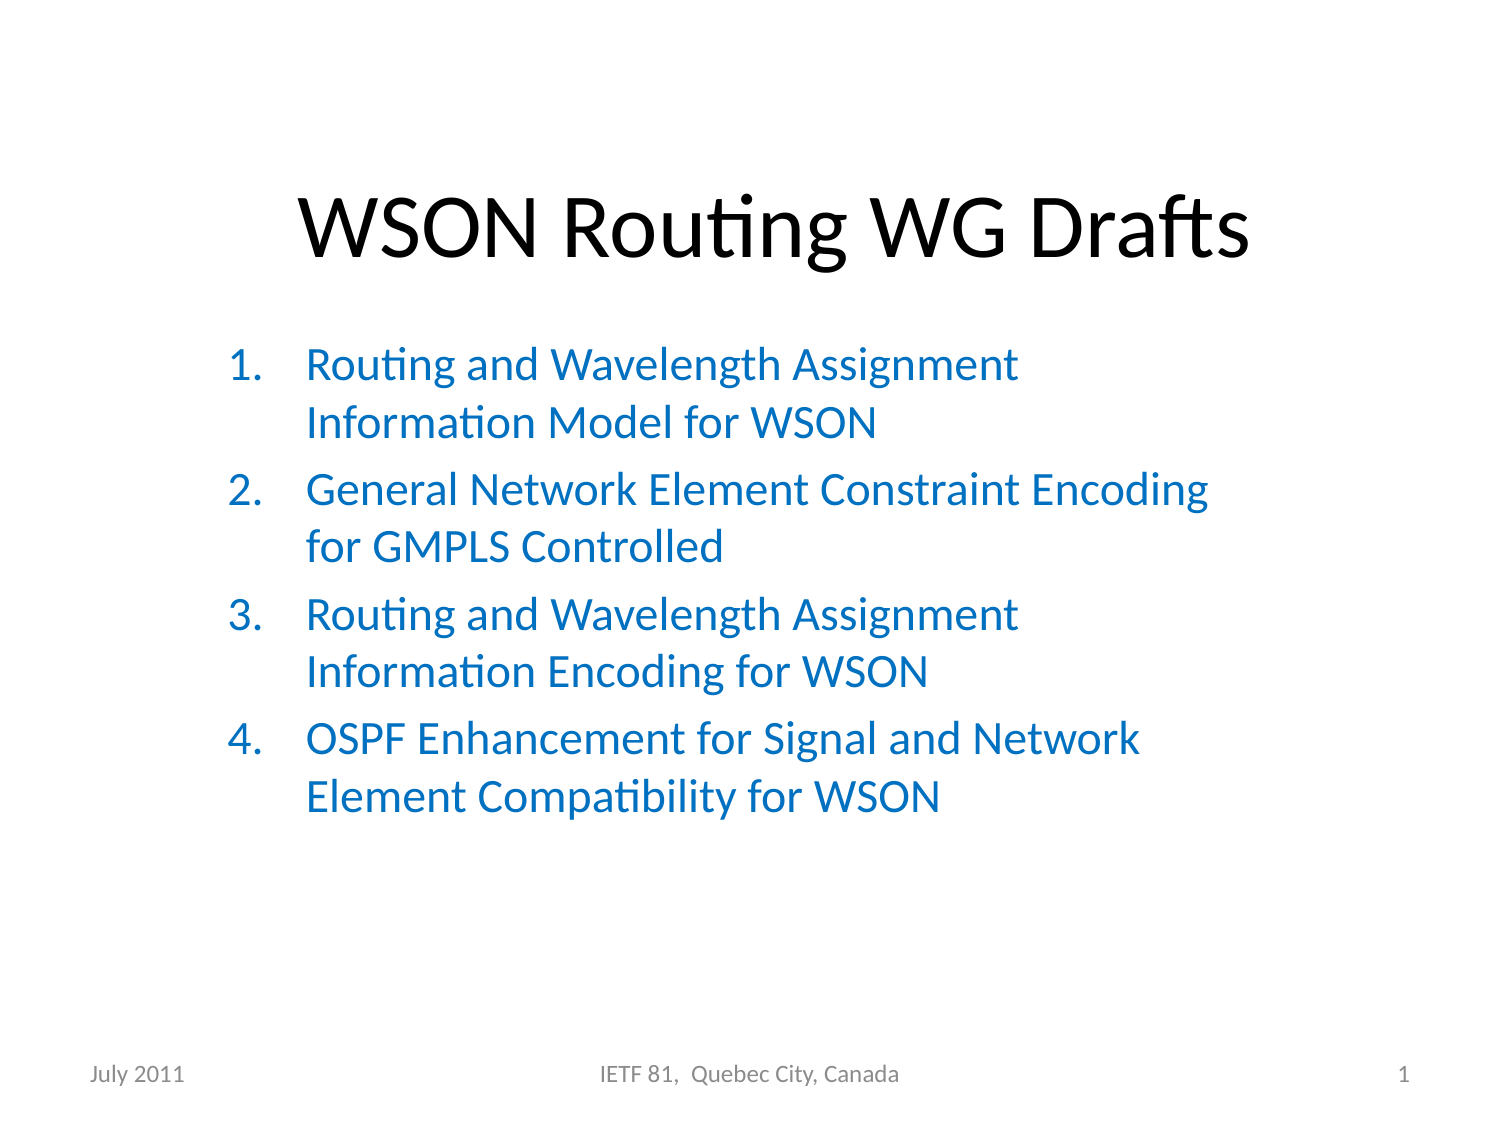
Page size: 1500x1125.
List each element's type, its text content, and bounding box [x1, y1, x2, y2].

footer IETF 81, Quebec City, Canada [512, 1042, 988, 1103]
slide_number 1 [1074, 1042, 1425, 1103]
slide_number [75, 1042, 425, 1103]
title WSON Routing WG Drafts [137, 99, 1413, 342]
subtitle Routing and Wavelength Assignment Information Model for WSON General Network Element Constraint Encoding for GMPLS Controlled Routing and Wavelength Assignment Information Encoding for WSON OSPF Enhancement for Signal and Network Element Compatibility for WSON [212, 324, 1263, 838]
